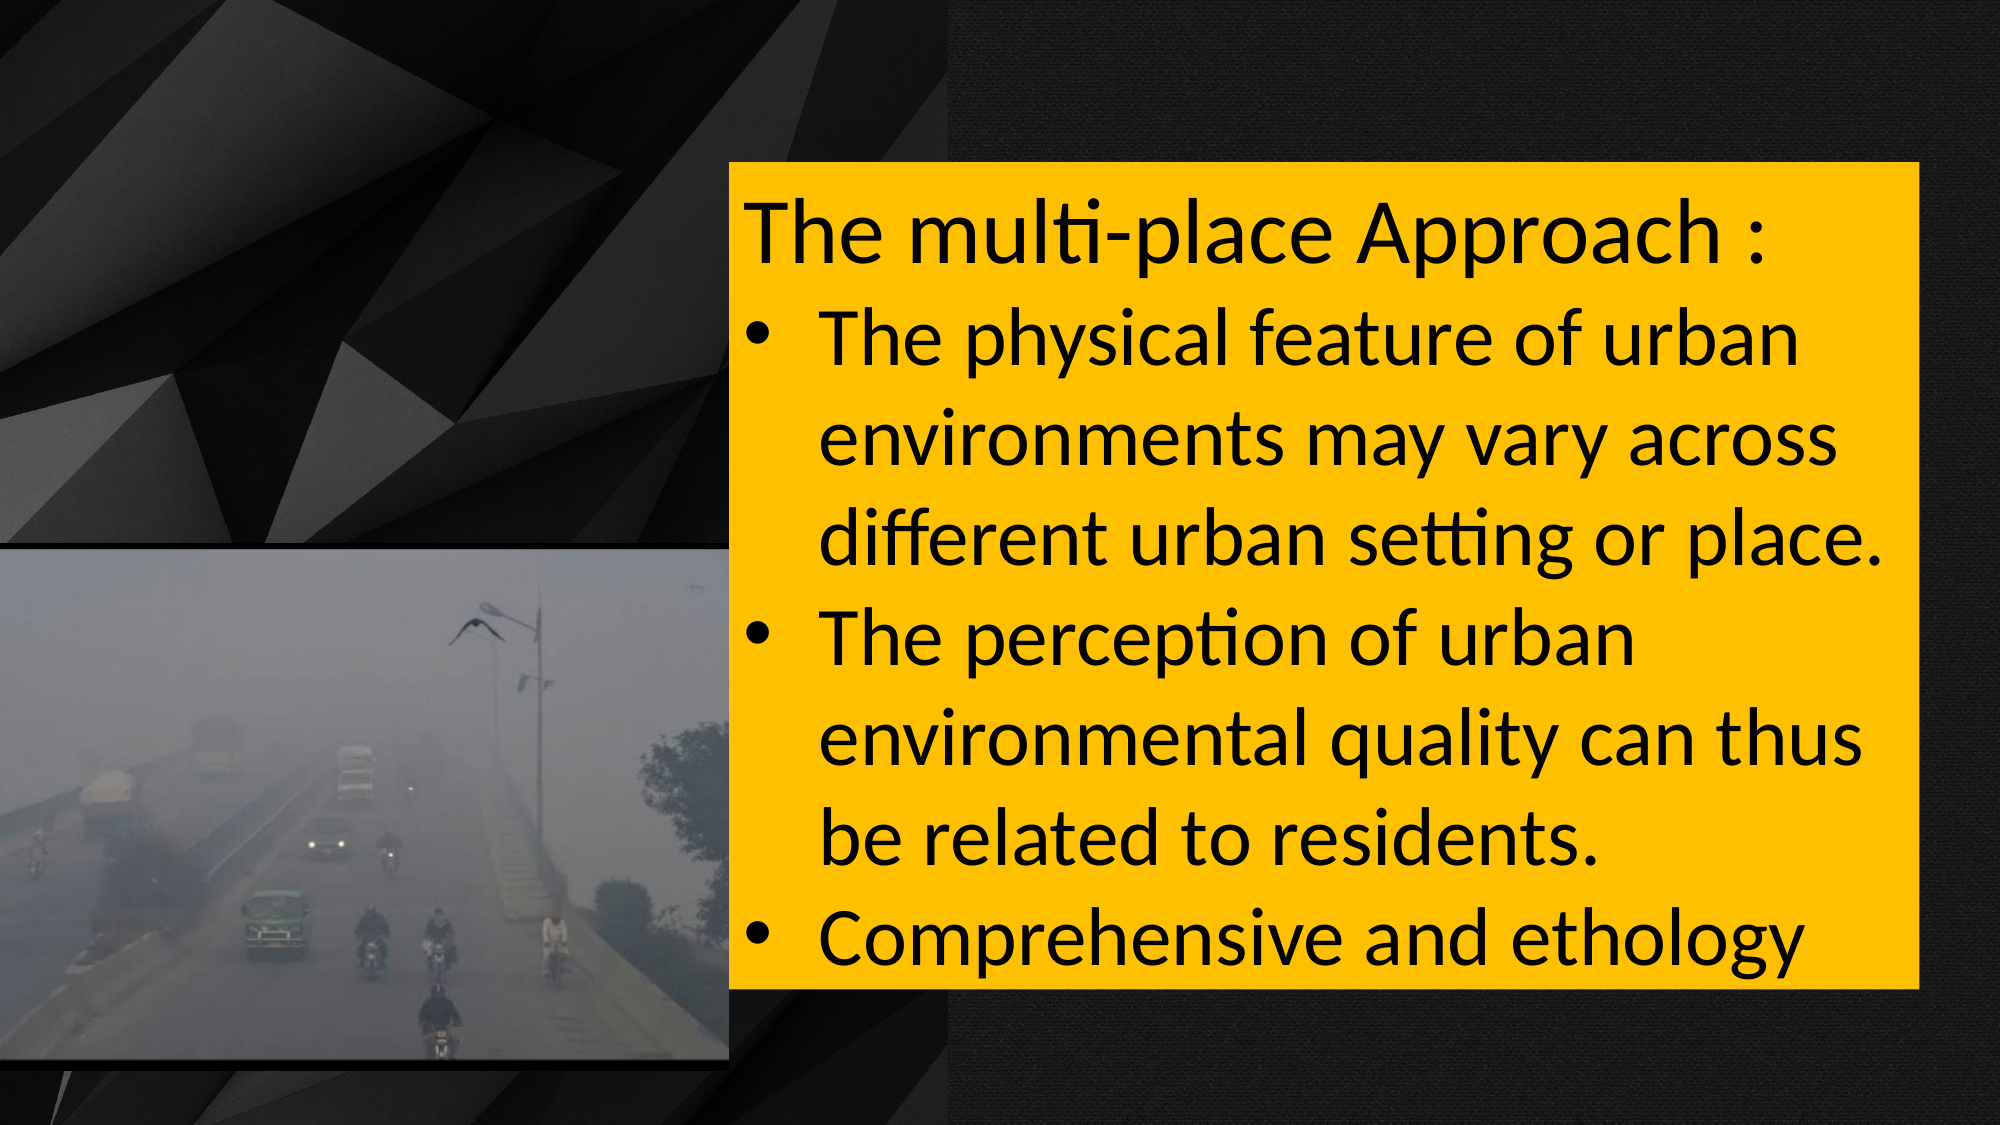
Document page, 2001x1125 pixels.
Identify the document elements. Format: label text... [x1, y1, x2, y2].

picture [0, 0, 2000, 1125]
text_box The multi-place Approach : The physical feature of urban environments may vary across different urban setting or place. The perception of urban environmental quality can thus be related to residents. Comprehensive and ethology [948, 162, 1920, 990]
